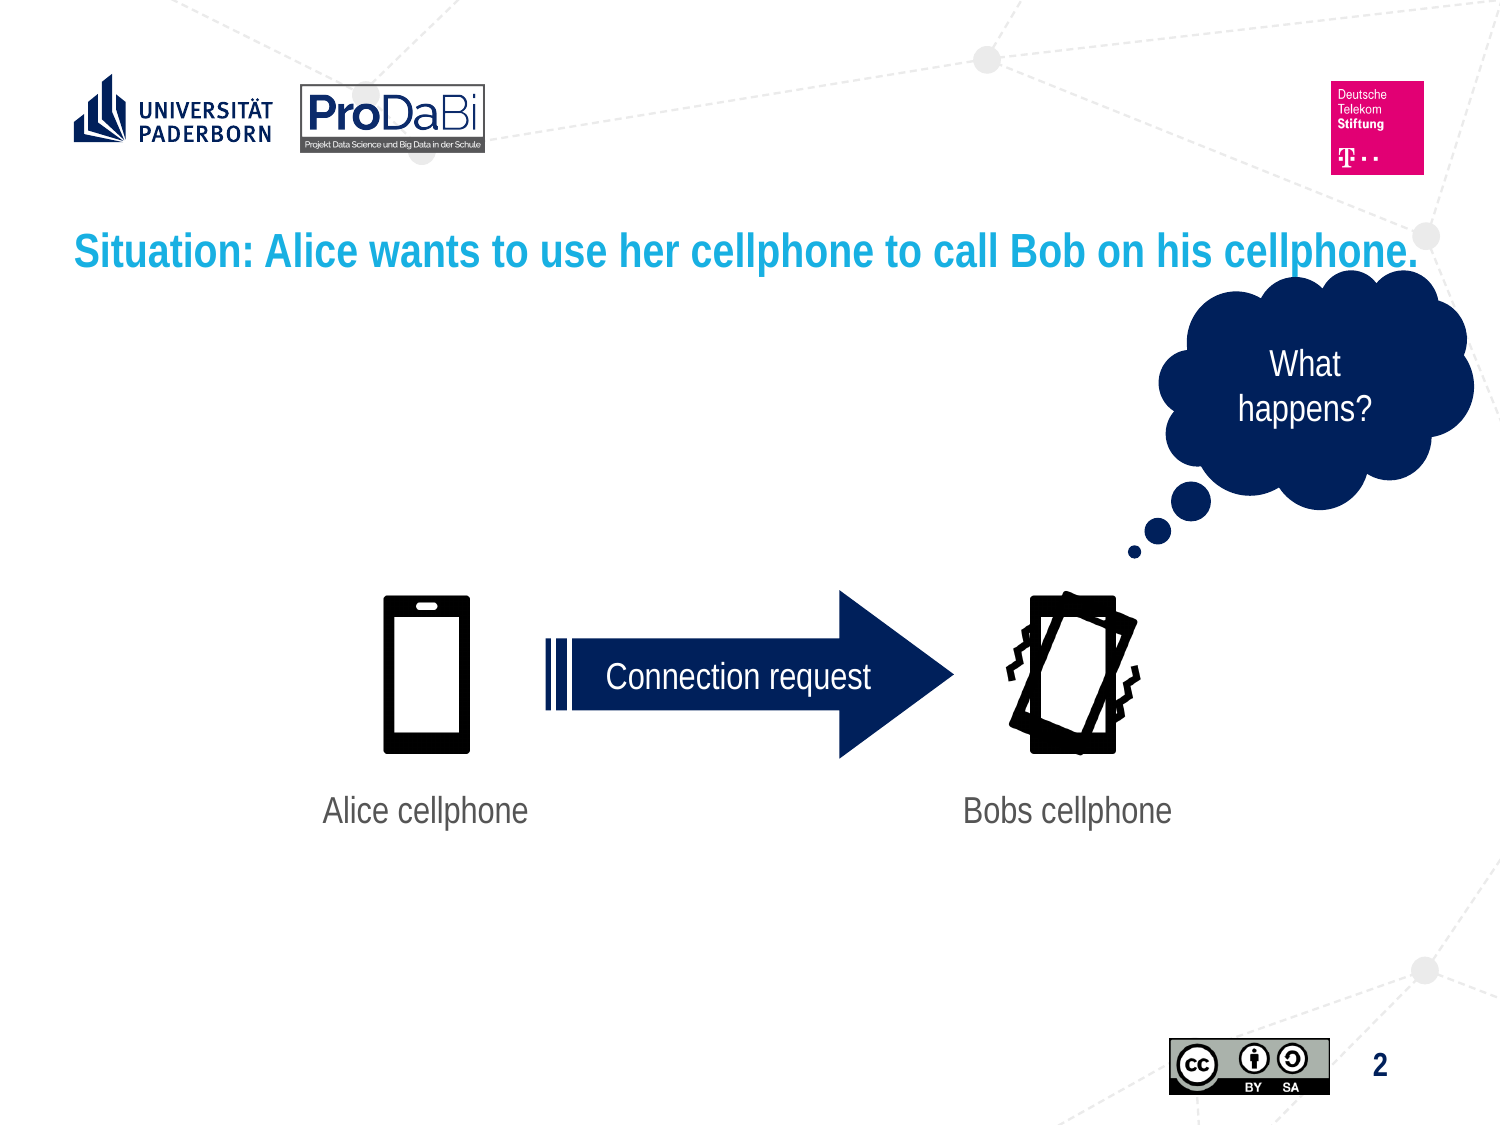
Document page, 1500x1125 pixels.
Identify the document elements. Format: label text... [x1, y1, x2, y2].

text_box Bobs cellphone [948, 778, 1188, 839]
picture [1331, 81, 1424, 175]
text_box What happens? [1126, 544, 1143, 560]
text_box Connection request [571, 588, 956, 761]
text_box What happens? [1157, 269, 1476, 512]
picture [300, 84, 485, 153]
picture [340, 588, 513, 761]
text_box Connection request [555, 637, 568, 712]
text_box What happens? [1169, 480, 1213, 523]
picture [987, 587, 1159, 761]
text_box What happens? [1143, 516, 1173, 546]
text_box Alice cellphone [307, 778, 544, 838]
title Situation: Alice wants to use her cellphone to call Bob on his cellphone. [73, 224, 1427, 323]
slide_number 2 [1330, 1042, 1389, 1091]
text_box Connection request [545, 637, 552, 712]
picture [1169, 1038, 1330, 1095]
